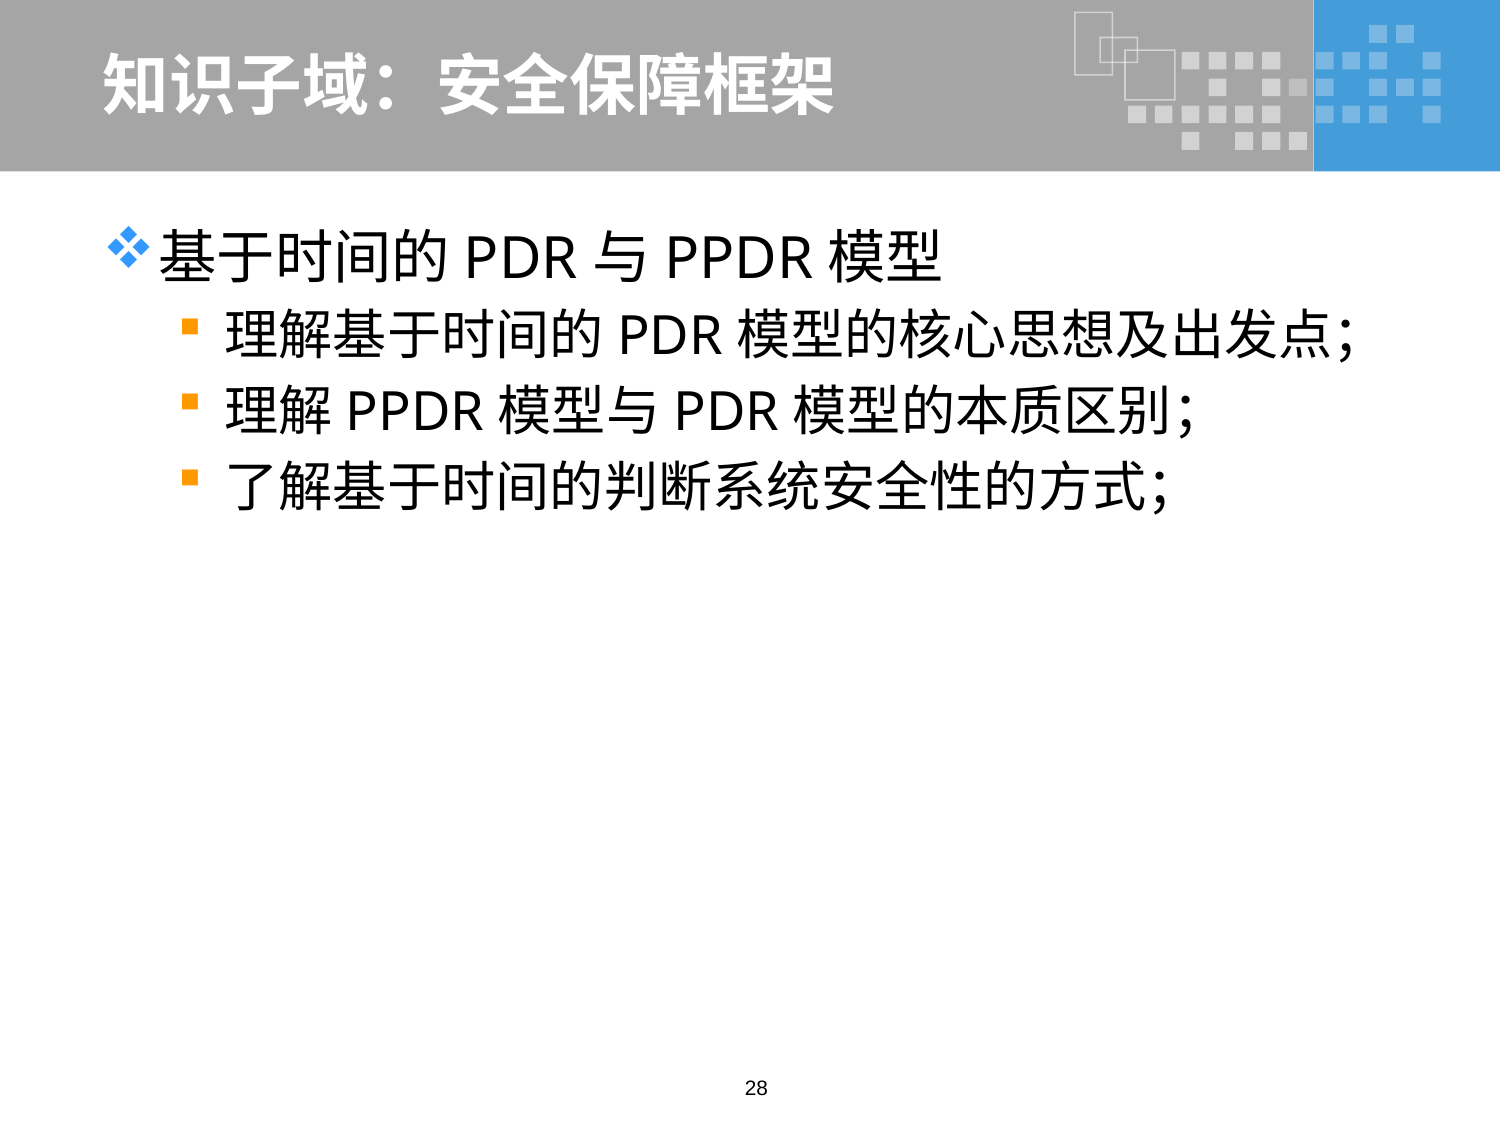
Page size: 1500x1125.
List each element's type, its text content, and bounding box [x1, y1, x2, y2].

title 知识子域：安全保障框架 [87, 42, 1252, 123]
slide_number 28 [687, 1066, 826, 1111]
list 基于时间的PDR与PPDR模型 理解基于时间的PDR模型的核心思想及出发点； 理解PPDR模型与PDR模型的本质区别； 了解基于时间的判断系统安全性的方式； [87, 212, 1432, 1050]
